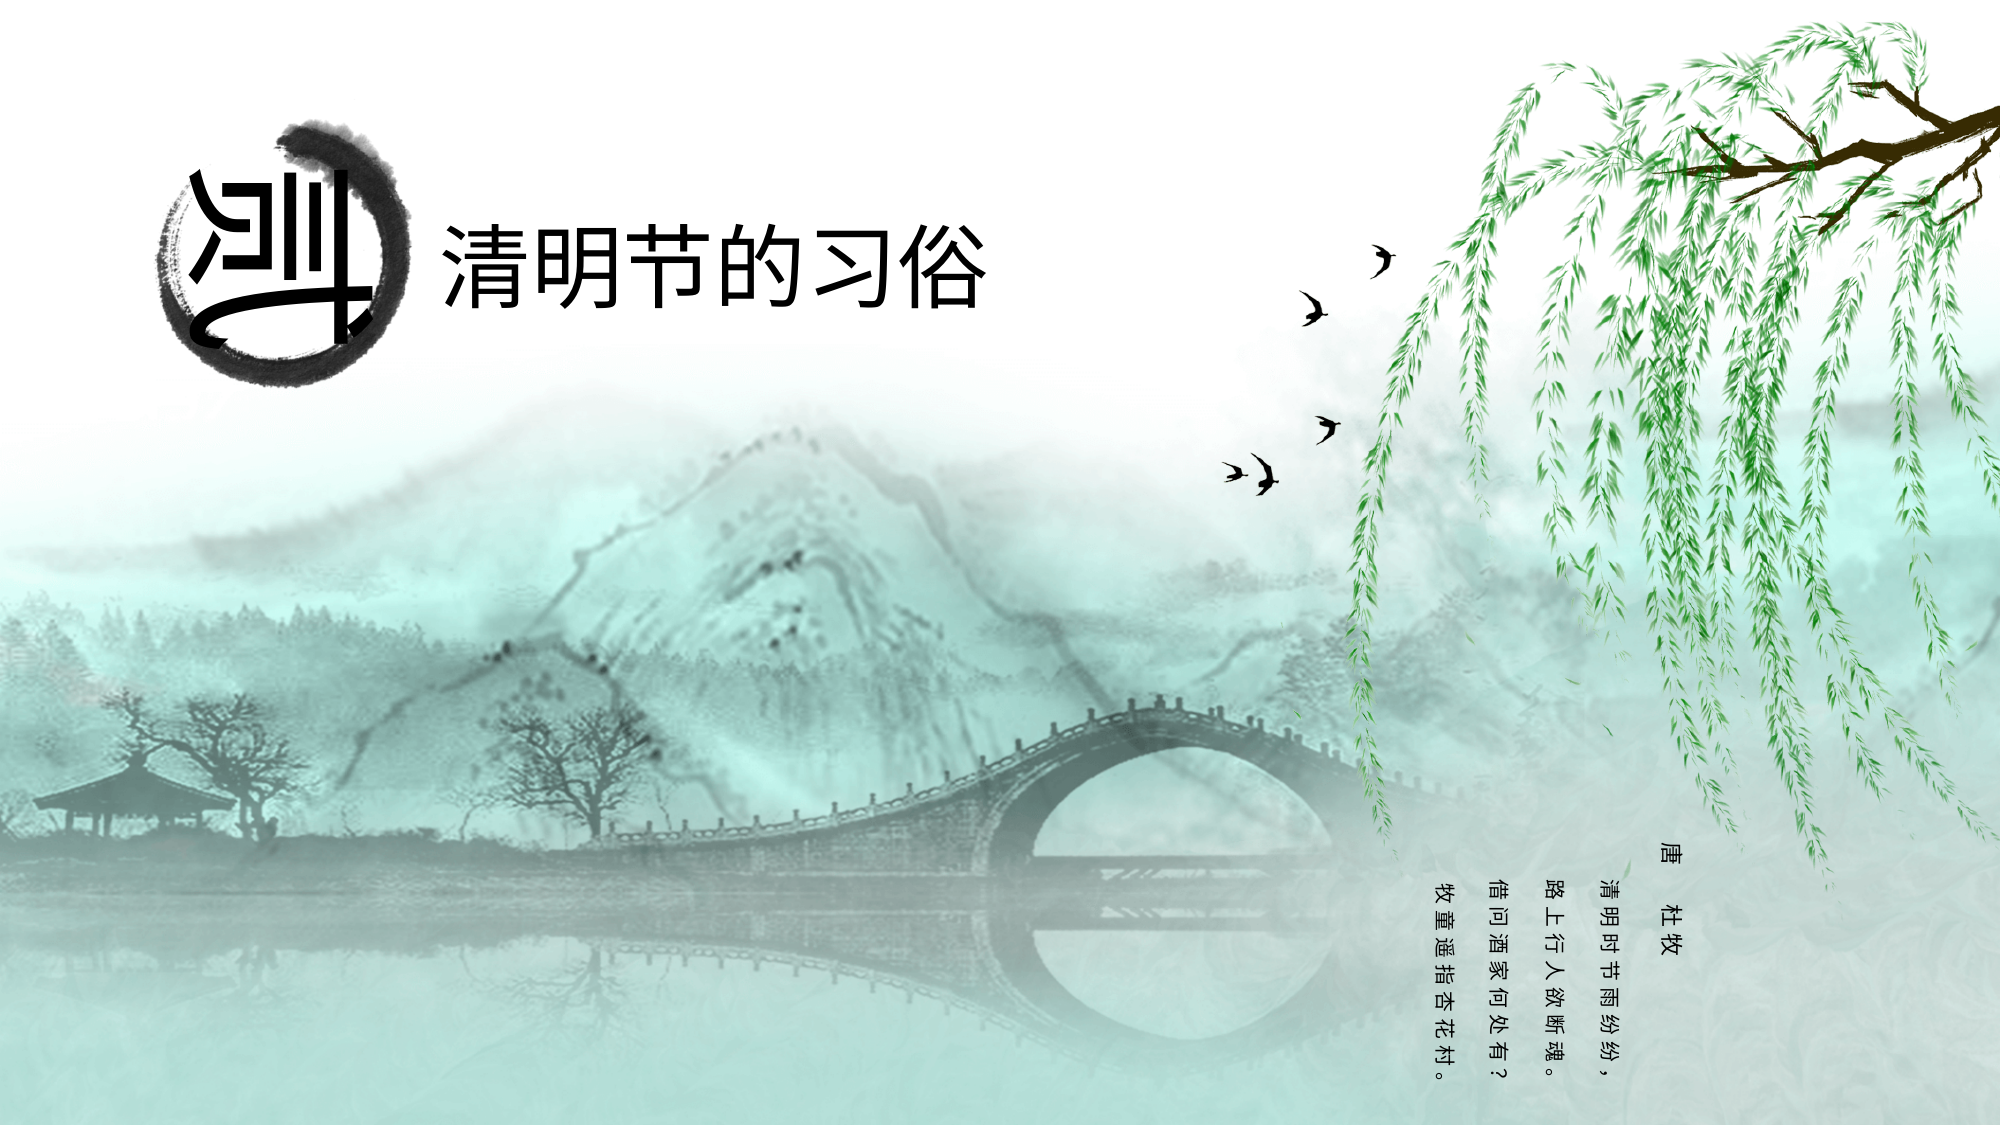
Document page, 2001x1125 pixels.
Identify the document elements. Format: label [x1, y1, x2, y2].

picture [0, 0, 2000, 1125]
text_box [1409, 827, 1695, 1125]
